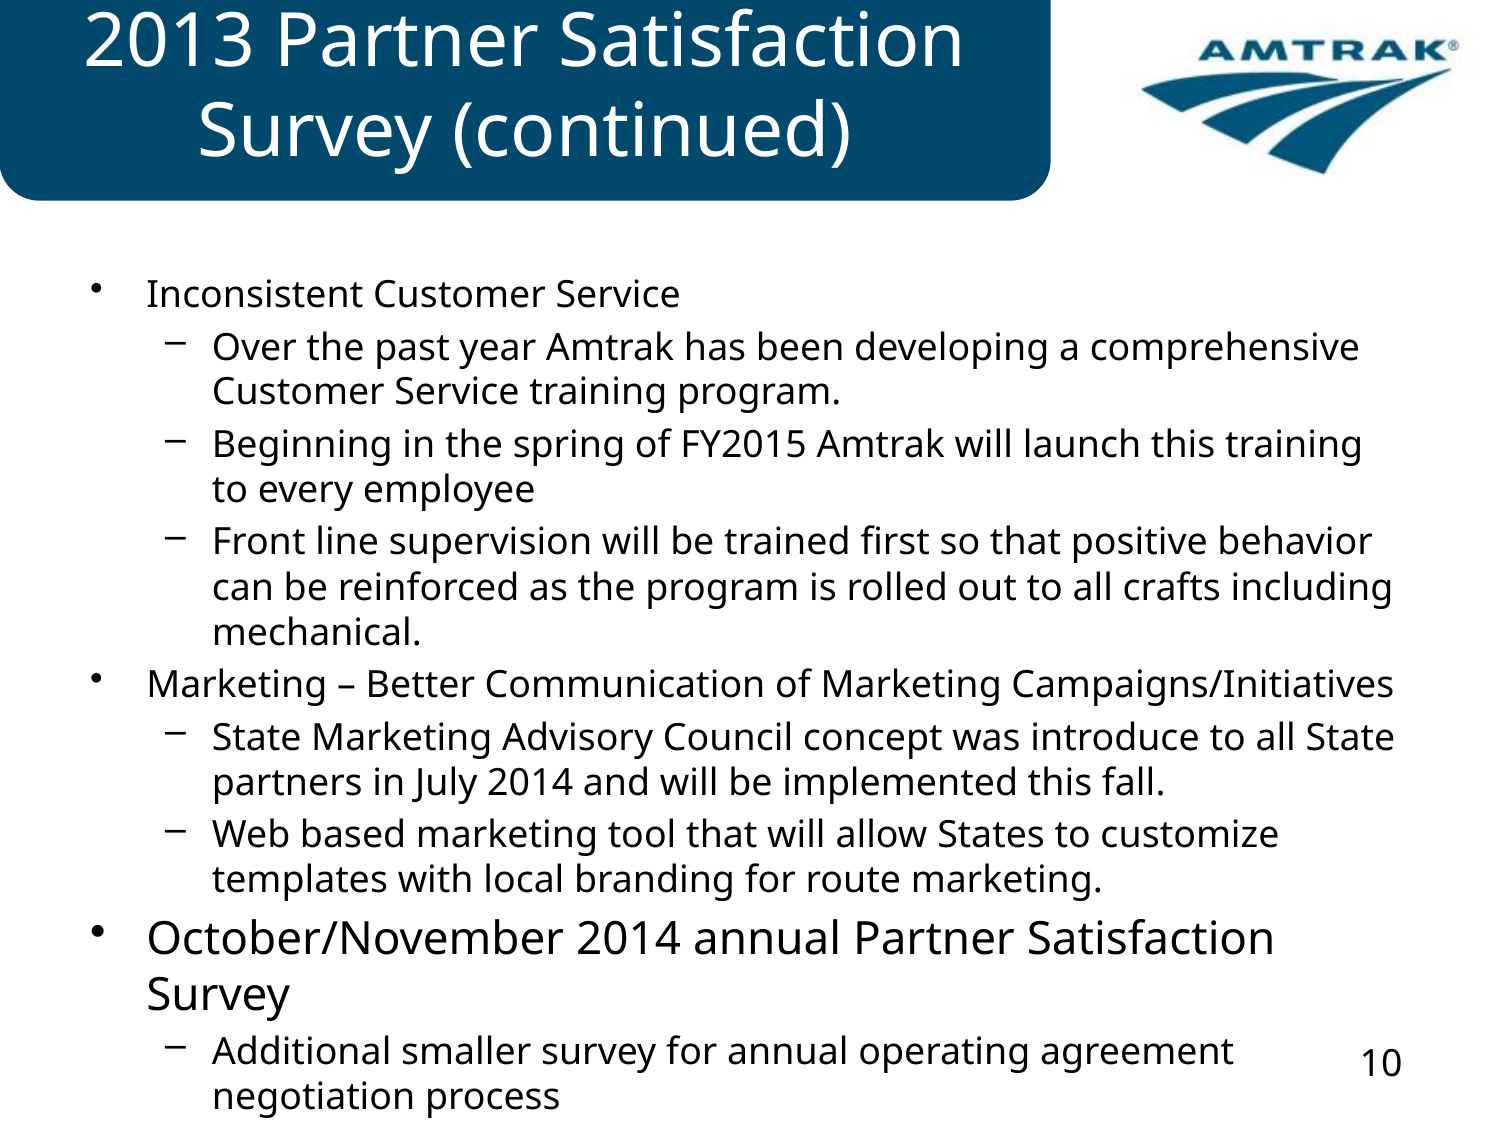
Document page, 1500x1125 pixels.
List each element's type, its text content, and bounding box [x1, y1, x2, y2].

list Inconsistent Customer Service Over the past year Amtrak has been developing a comprehensive Customer Service training program. Beginning in the spring of FY2015 Amtrak will launch this training to every employee Front line supervision will be trained first so that positive behavior can be reinforced as the program is rolled out to all crafts including mechanical. Marketing – Better Communication of Marketing Campaigns/Initiatives State Marketing Advisory Council concept was introduce to all State partners in July 2014 and will be implemented this fall. Web based marketing tool that will allow States to customize templates with local branding for route marketing. October/November 2014 annual Partner Satisfaction Survey Additional smaller survey for annual operating agreement negotiation process [75, 262, 1425, 1005]
picture [1100, 0, 1500, 216]
title 2013 Partner Satisfaction Survey (continued) [37, 0, 1013, 175]
